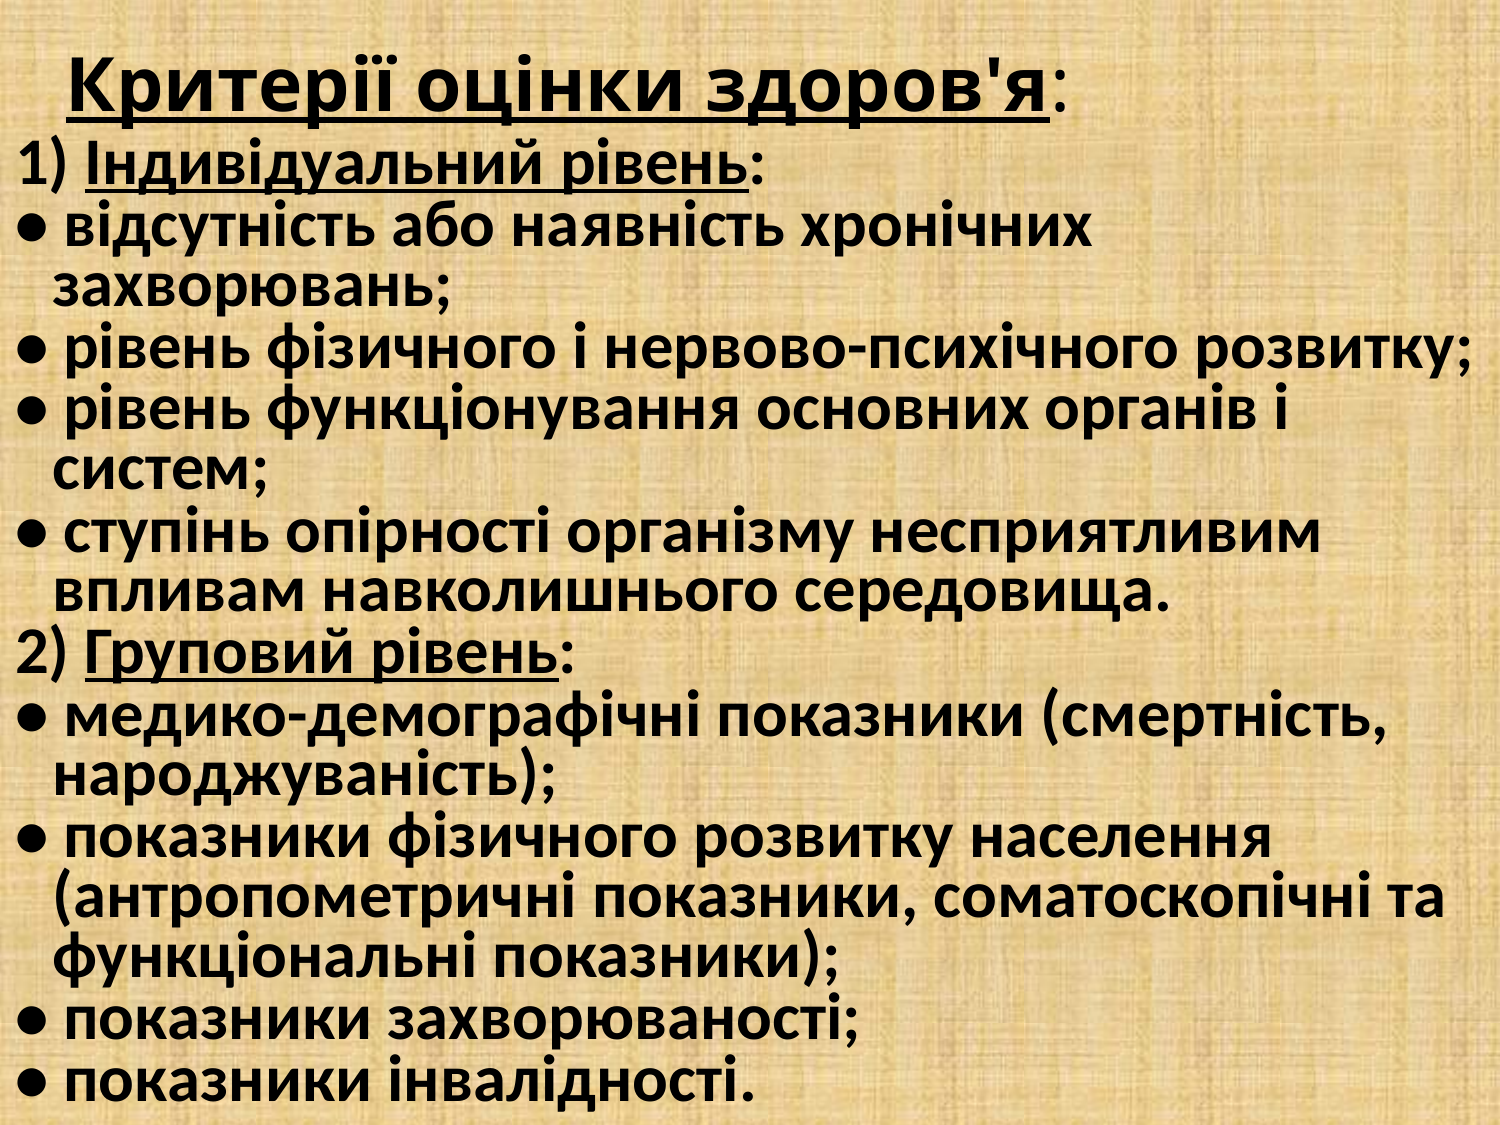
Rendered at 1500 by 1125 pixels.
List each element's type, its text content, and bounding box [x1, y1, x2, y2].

list 1) Індивідуальний рівень: • відсутність або наявність хронічних захворювань; • рівень фізичного і нервово-психічного розвитку; • рівень функціонування основних органів і систем; • ступінь опірності організму несприятливим впливам навколишнього середовища. 2) Груповий рівень: • медико-демографічні показники (смертність, народжуваність); • показники фізичного розвитку населення (антропометричні показники, соматоскопічні та функціональні показники); • показники захворюваності; • показники інвалідності. [0, 128, 1500, 1125]
title Критерії оцінки здоров'я: [50, 23, 1474, 128]
picture [0, 0, 1500, 128]
